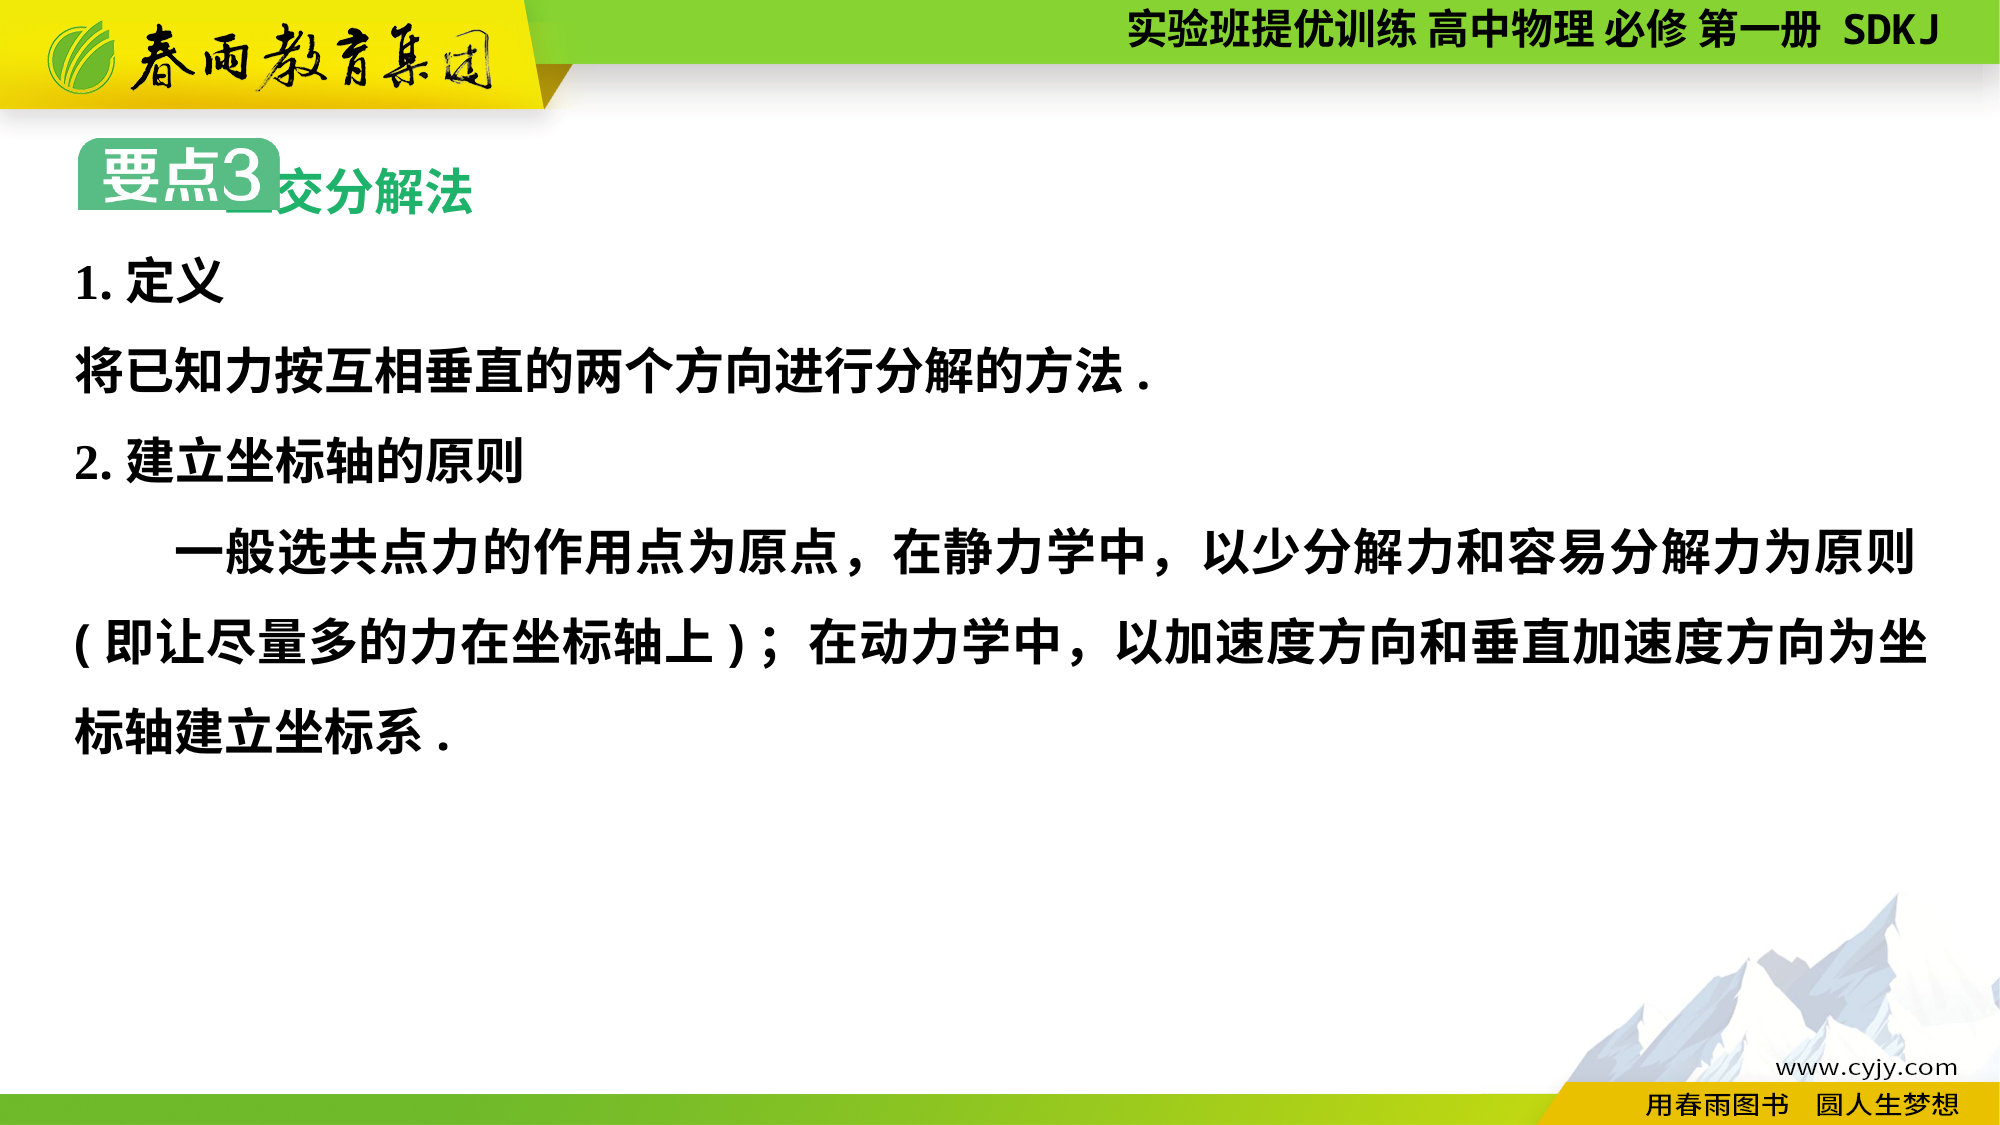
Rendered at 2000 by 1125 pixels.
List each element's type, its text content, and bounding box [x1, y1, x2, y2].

picture [0, 0, 2000, 1125]
list 正交分解法 1.定义 将已知力按互相垂直的两个方向进行分解的方法. 2.建立坐标轴的原则 一般选共点力的作用点为原点，在静力学中，以少分解力和容易分解力为原则(即让尽量多的力在坐标轴上)；在动力学中，以加速度方向和垂直加速度方向为坐标轴建立坐标系. [59, 122, 1944, 774]
